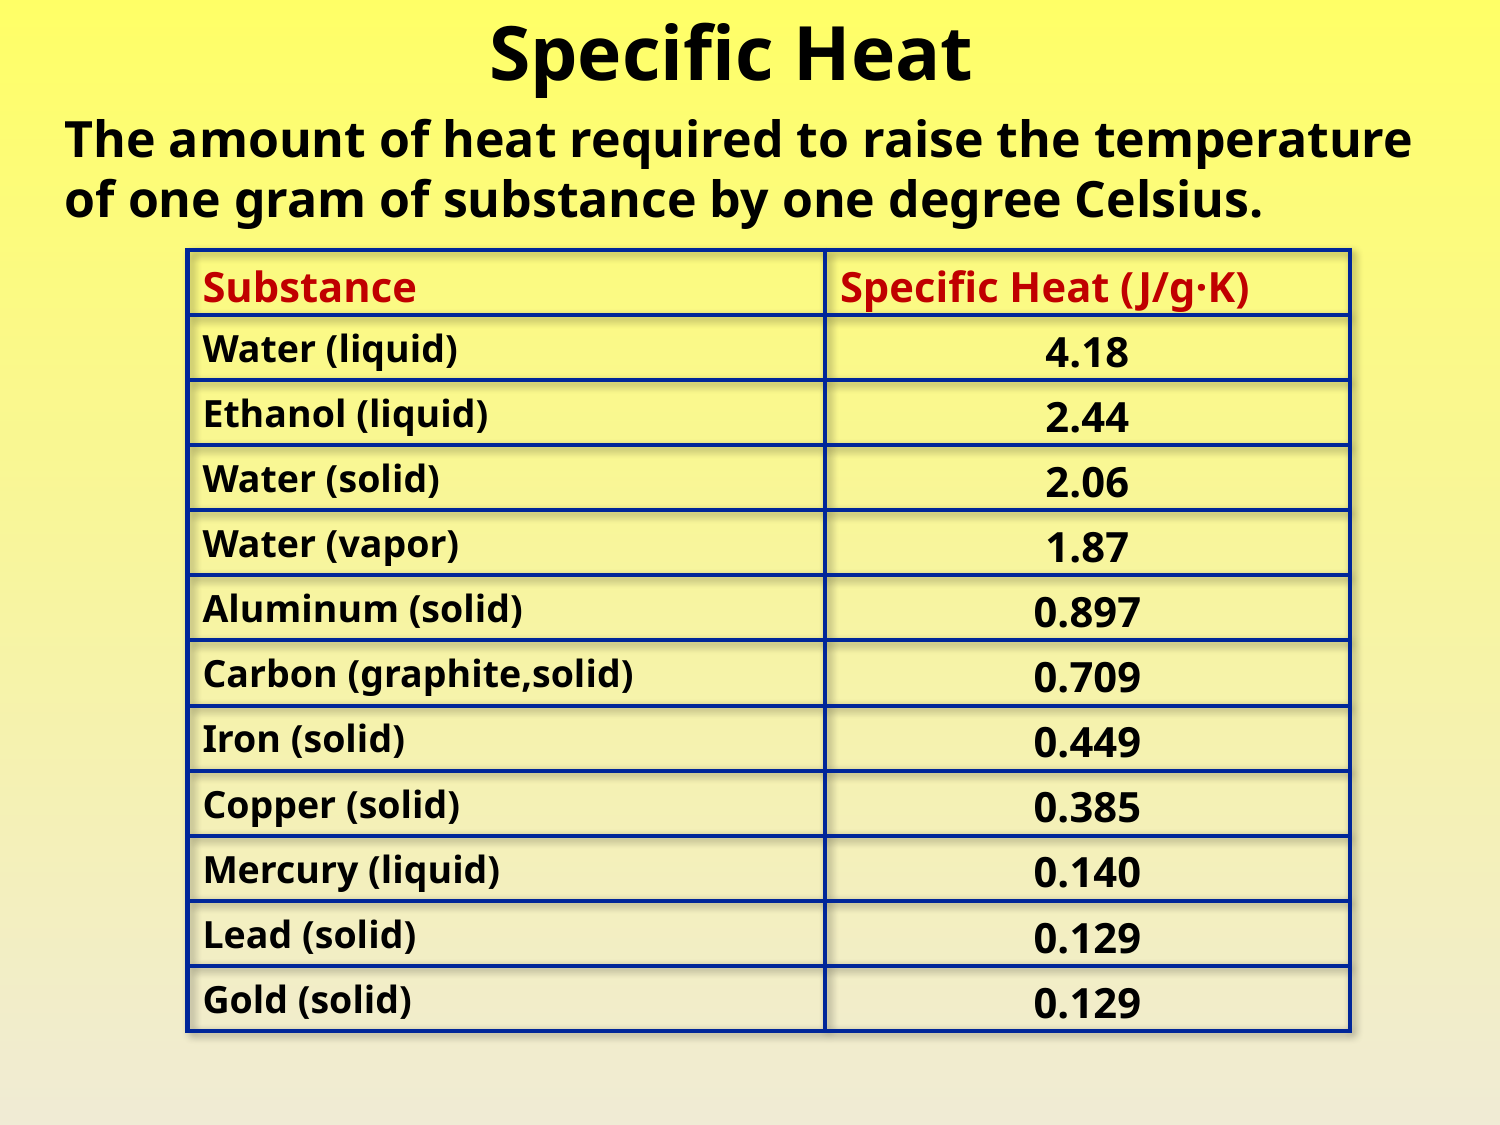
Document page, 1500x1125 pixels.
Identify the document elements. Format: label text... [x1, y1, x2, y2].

table_cell 0.897 [827, 577, 1348, 638]
table_cell Lead (solid) [190, 903, 823, 964]
table_cell 2.44 [827, 382, 1348, 443]
title Specific Heat [374, 0, 1088, 99]
table_cell Water (liquid) [190, 317, 823, 378]
table_cell Carbon (graphite,solid) [190, 642, 823, 704]
table_cell Iron (solid) [190, 708, 823, 769]
table_cell 0.129 [827, 968, 1348, 1029]
table_cell Gold (solid) [190, 968, 823, 1029]
table_cell 4.18 [827, 317, 1348, 378]
table_header Substance [190, 252, 823, 313]
table_cell 0.449 [827, 708, 1348, 769]
table_cell Aluminum (solid) [190, 577, 823, 638]
table_cell Mercury (liquid) [190, 838, 823, 899]
table_cell Water (vapor) [190, 512, 823, 573]
table_cell Water (solid) [190, 447, 823, 508]
table_cell 0.129 [827, 903, 1348, 964]
table_cell 2.06 [827, 447, 1348, 508]
table_cell 0.385 [827, 773, 1348, 834]
table_cell 0.140 [827, 838, 1348, 899]
table_header Specific Heat (J/g·K) [827, 252, 1348, 313]
table_cell 1.87 [827, 512, 1348, 573]
text_box The amount of heat required to raise the temperature of one gram of substance by one degree Celsius. [49, 99, 1475, 235]
table_cell 0.709 [827, 642, 1348, 704]
table_cell Copper (solid) [190, 773, 823, 834]
table_cell Ethanol (liquid) [190, 382, 823, 443]
